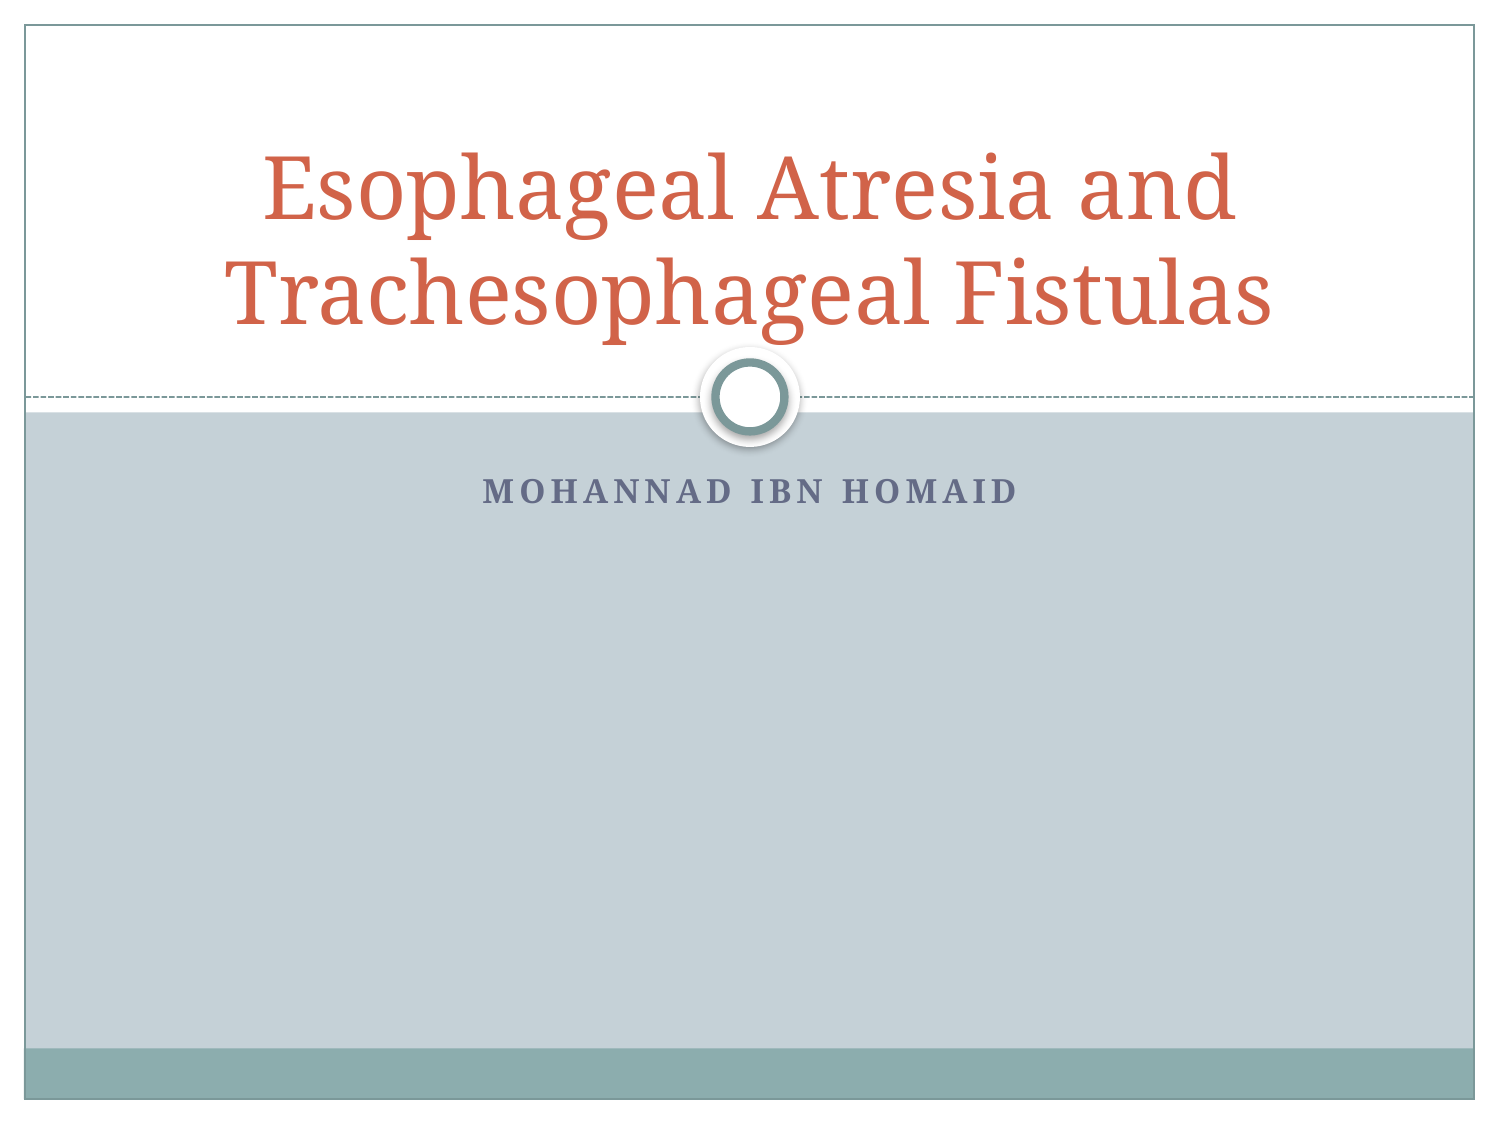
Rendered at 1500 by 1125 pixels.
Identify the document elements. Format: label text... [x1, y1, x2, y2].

title Esophageal Atresia and Trachesophageal Fistulas [112, 62, 1388, 350]
subtitle Mohannad Ibn Homaid [225, 462, 1275, 750]
